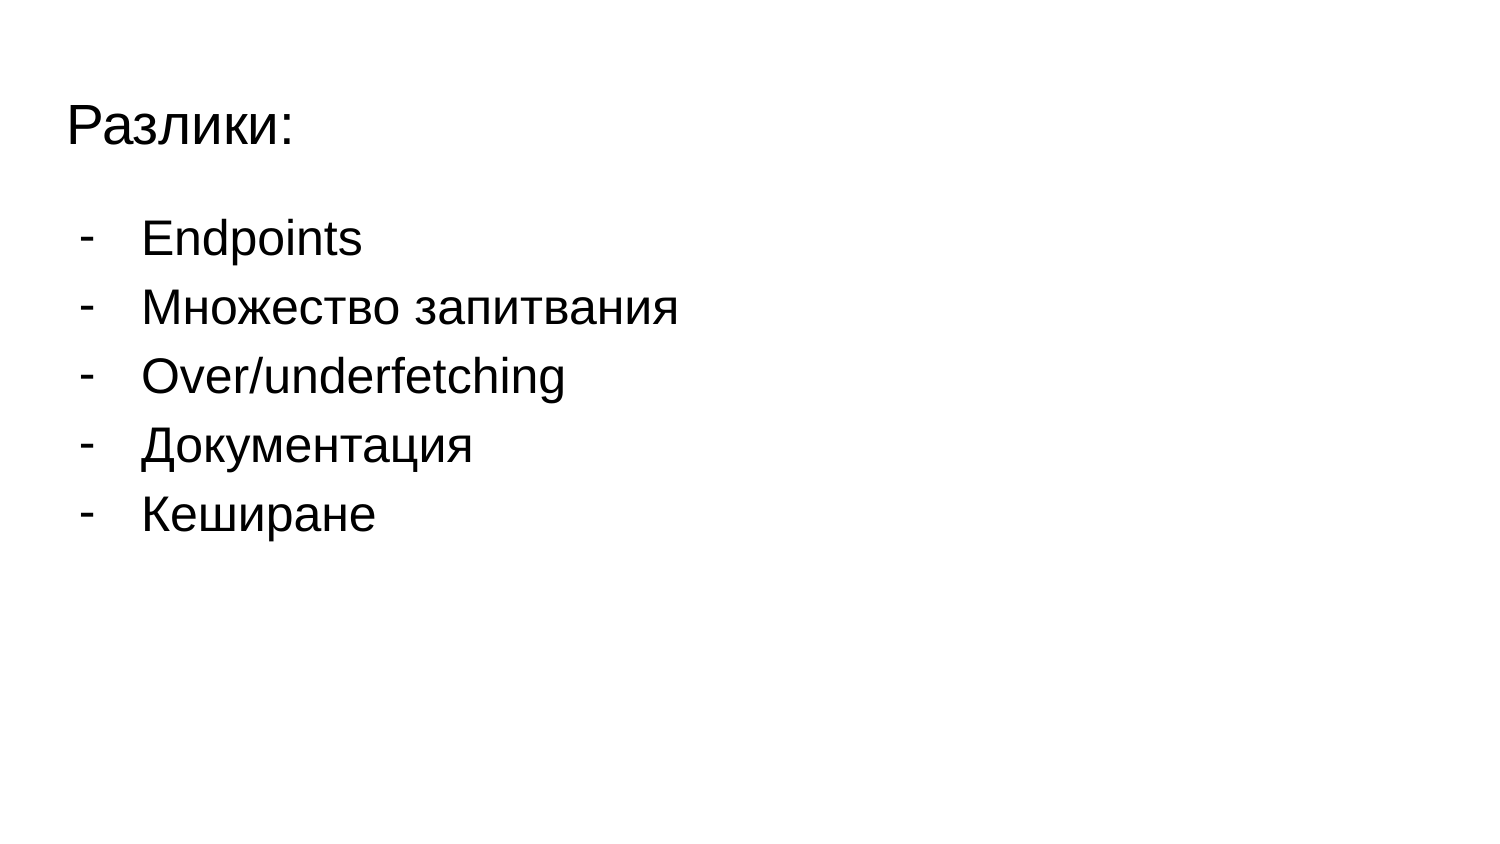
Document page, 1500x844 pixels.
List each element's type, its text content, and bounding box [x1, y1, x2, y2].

title Разлики: [51, 72, 1449, 167]
list Endpoints Множество запитвания Over/underfetching Документация Кеширане [51, 181, 1449, 743]
